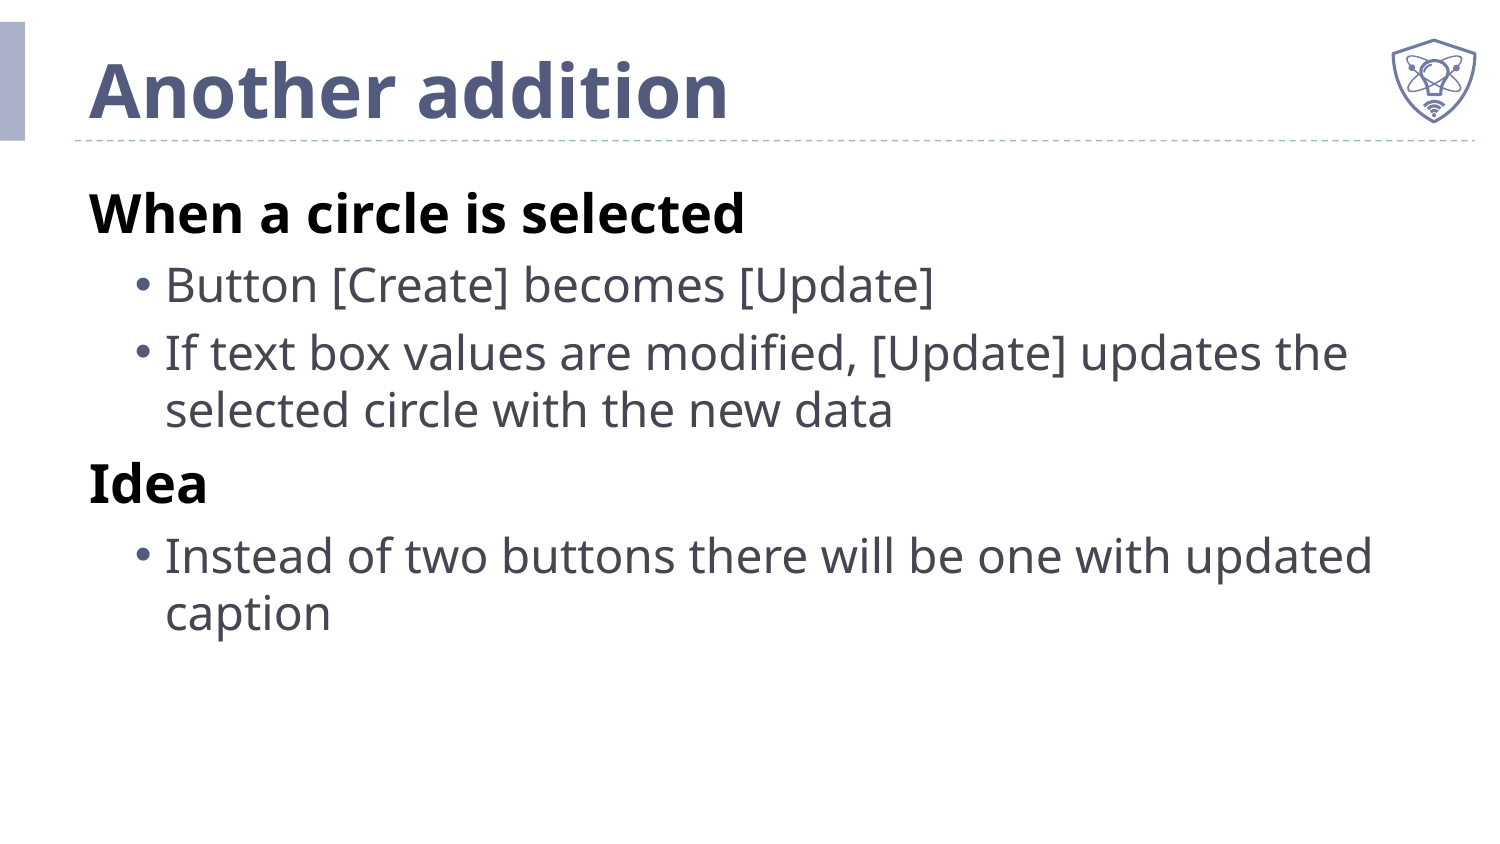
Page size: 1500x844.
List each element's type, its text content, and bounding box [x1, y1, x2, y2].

list When a circle is selected Button [Create] becomes [Update] If text box values are modified, [Update] updates the selected circle with the new data Idea Instead of two buttons there will be one with updated caption [75, 171, 1475, 835]
title Another addition [75, 18, 1475, 141]
